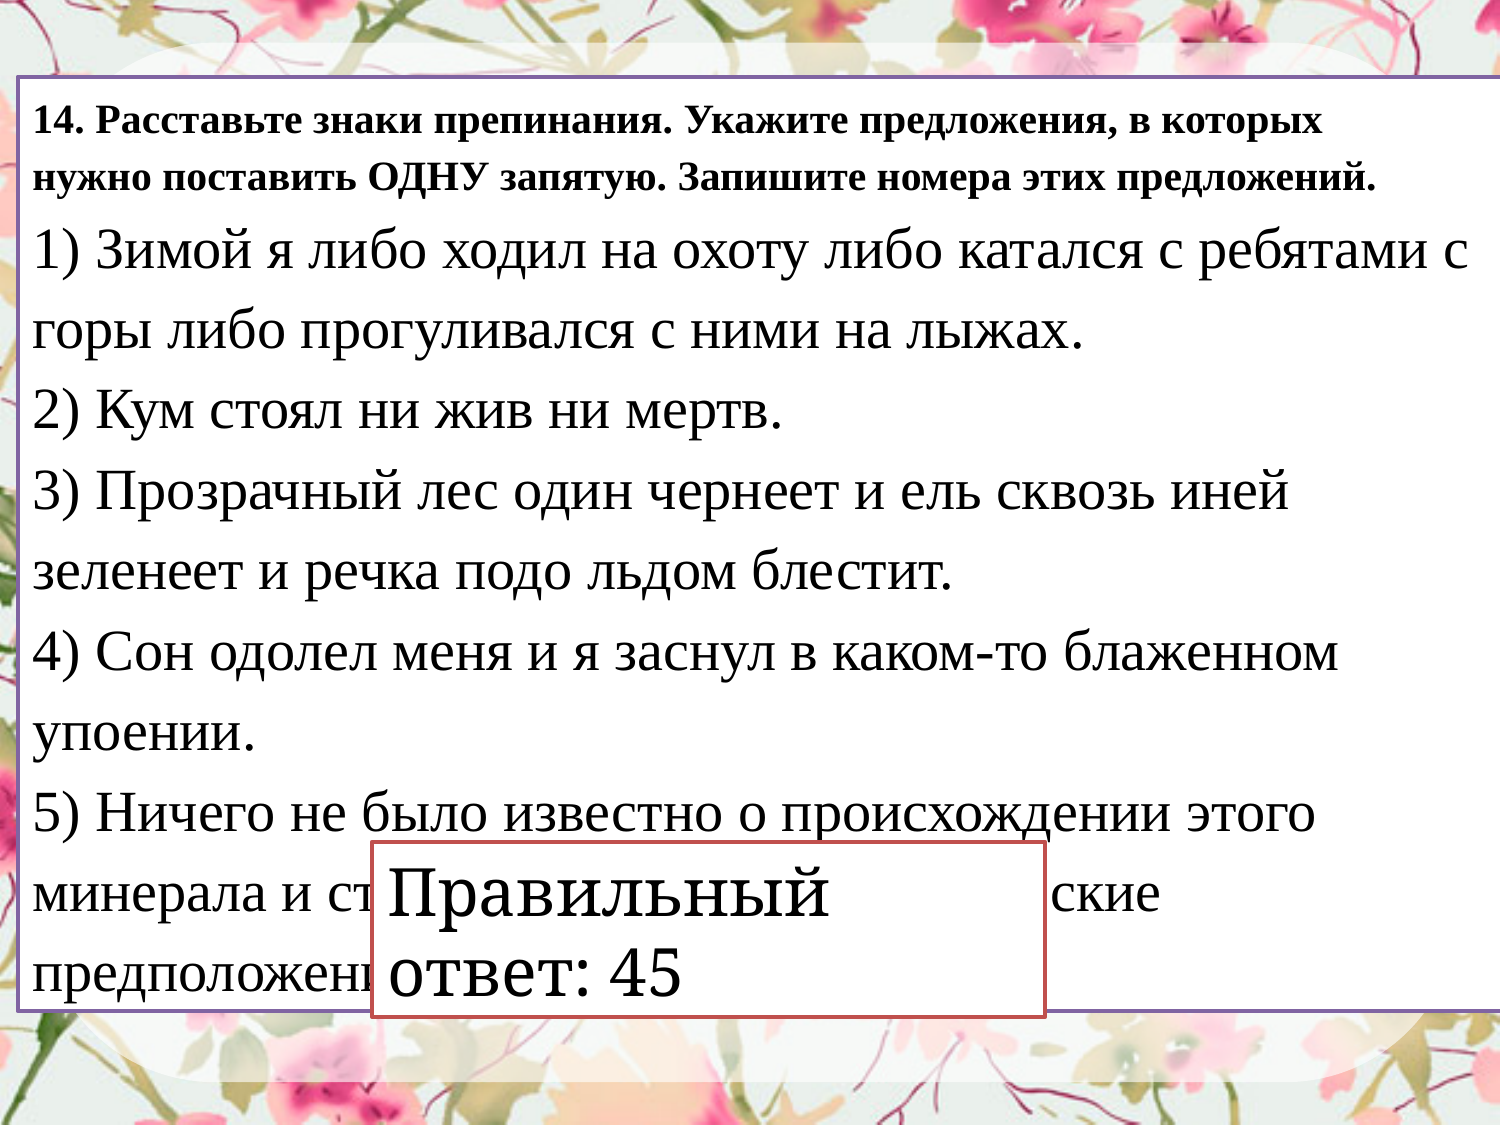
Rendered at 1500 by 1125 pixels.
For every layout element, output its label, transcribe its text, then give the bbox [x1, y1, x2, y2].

text_box 14. Расставьте знаки препинания. Укажите предложения, в которых нужно поставить ОДНУ запятую. Запишите номера этих предложений. 1) Зимой я либо ходил на охоту либо катался с ребятами с горы либо прогуливался с ними на лыжах. 2) Кум стоял ни жив ни мертв. 3) Прозрачный лес один чернеет и ель сквозь иней зеленеет и речка подо льдом блестит. 4) Сон одолел меня и я заснул в каком-то блаженном упоении. 5) Ничего не было известно о происхождении этого минерала и строились самые фантастические предположения. [16, 75, 1500, 1013]
text_box Правильный ответ: 45 [370, 840, 1047, 1019]
picture [0, 0, 1500, 1125]
